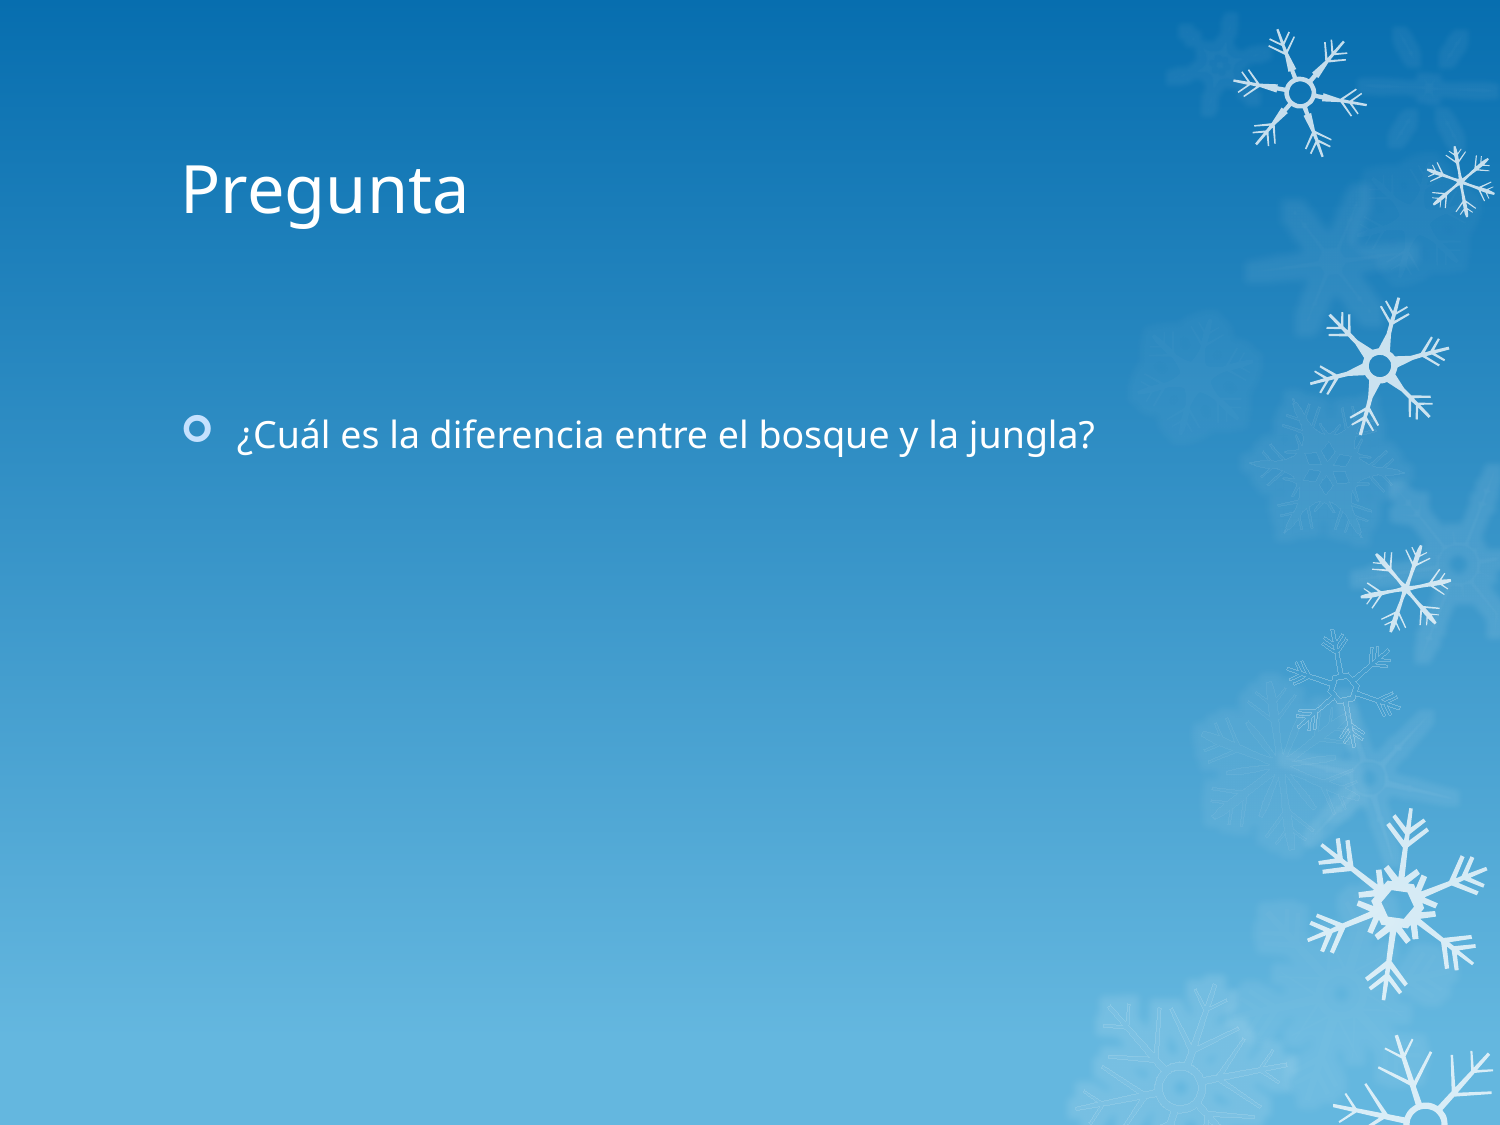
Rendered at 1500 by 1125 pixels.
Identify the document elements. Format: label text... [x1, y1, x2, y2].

list ¿Cuál es la diferencia entre el bosque y la jungla? [165, 296, 1335, 962]
title Pregunta [165, 110, 1335, 263]
